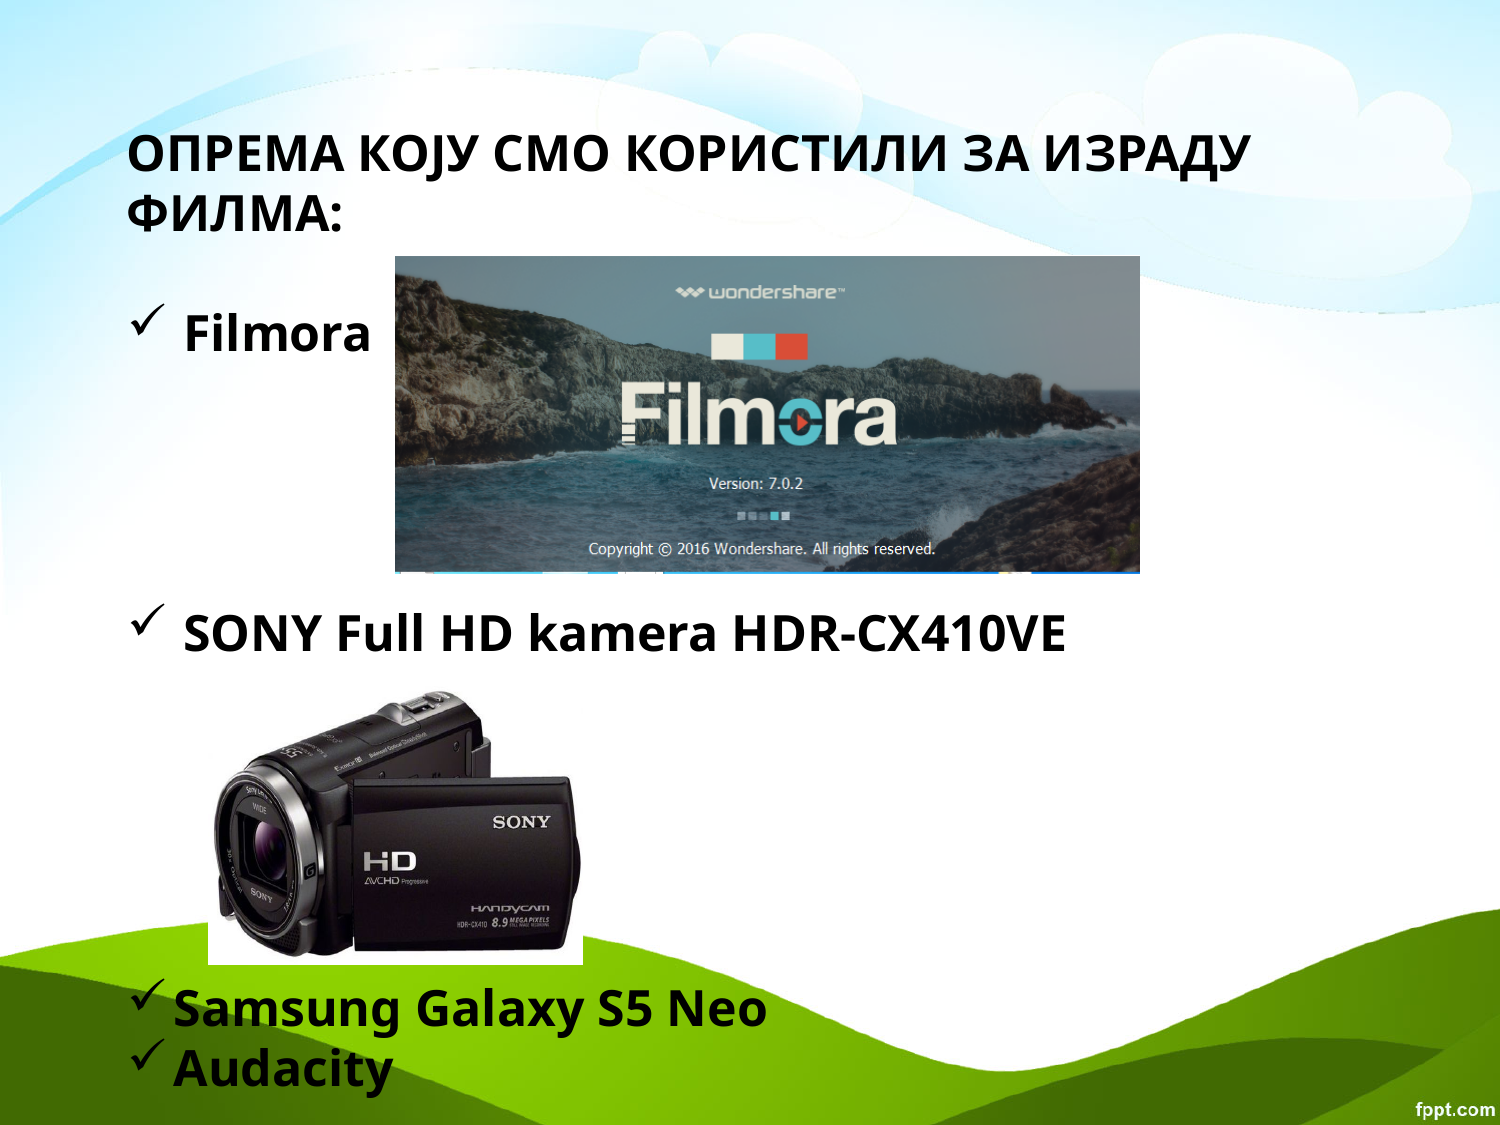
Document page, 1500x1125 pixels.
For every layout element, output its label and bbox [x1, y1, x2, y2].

list [0, 0, 1500, 1125]
picture [395, 255, 1140, 576]
picture [208, 680, 583, 965]
